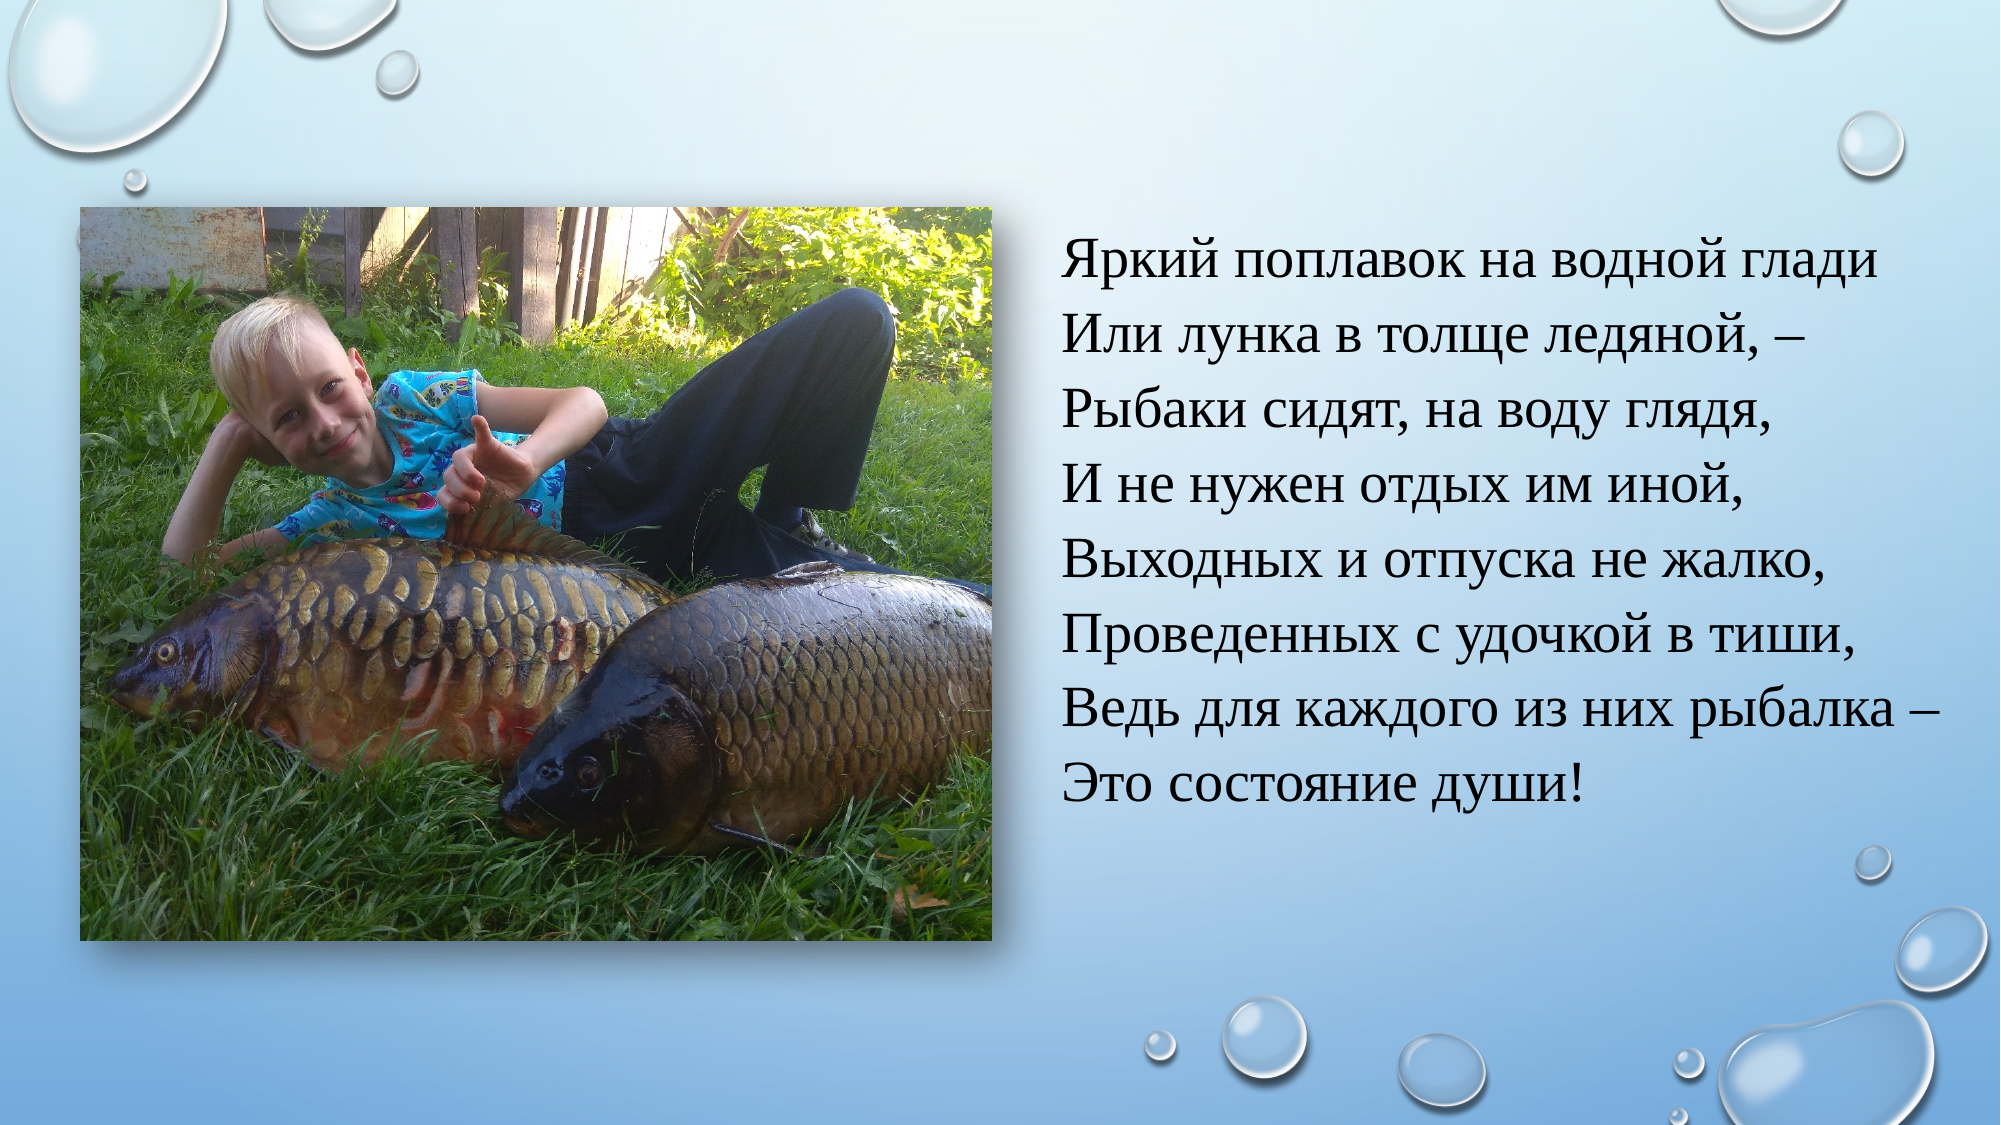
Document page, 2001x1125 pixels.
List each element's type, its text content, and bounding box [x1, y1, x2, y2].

text_box Яркий поплавок на водной глади Или лунка в толще ледяной, – Рыбаки сидят, на воду глядя, И не нужен отдых им иной, Выходных и отпуска не жалко, Проведенных с удочкой в тиши, Ведь для каждого из них рыбалка – Это состояние души! [1046, 207, 1975, 821]
picture [0, 0, 2000, 1125]
